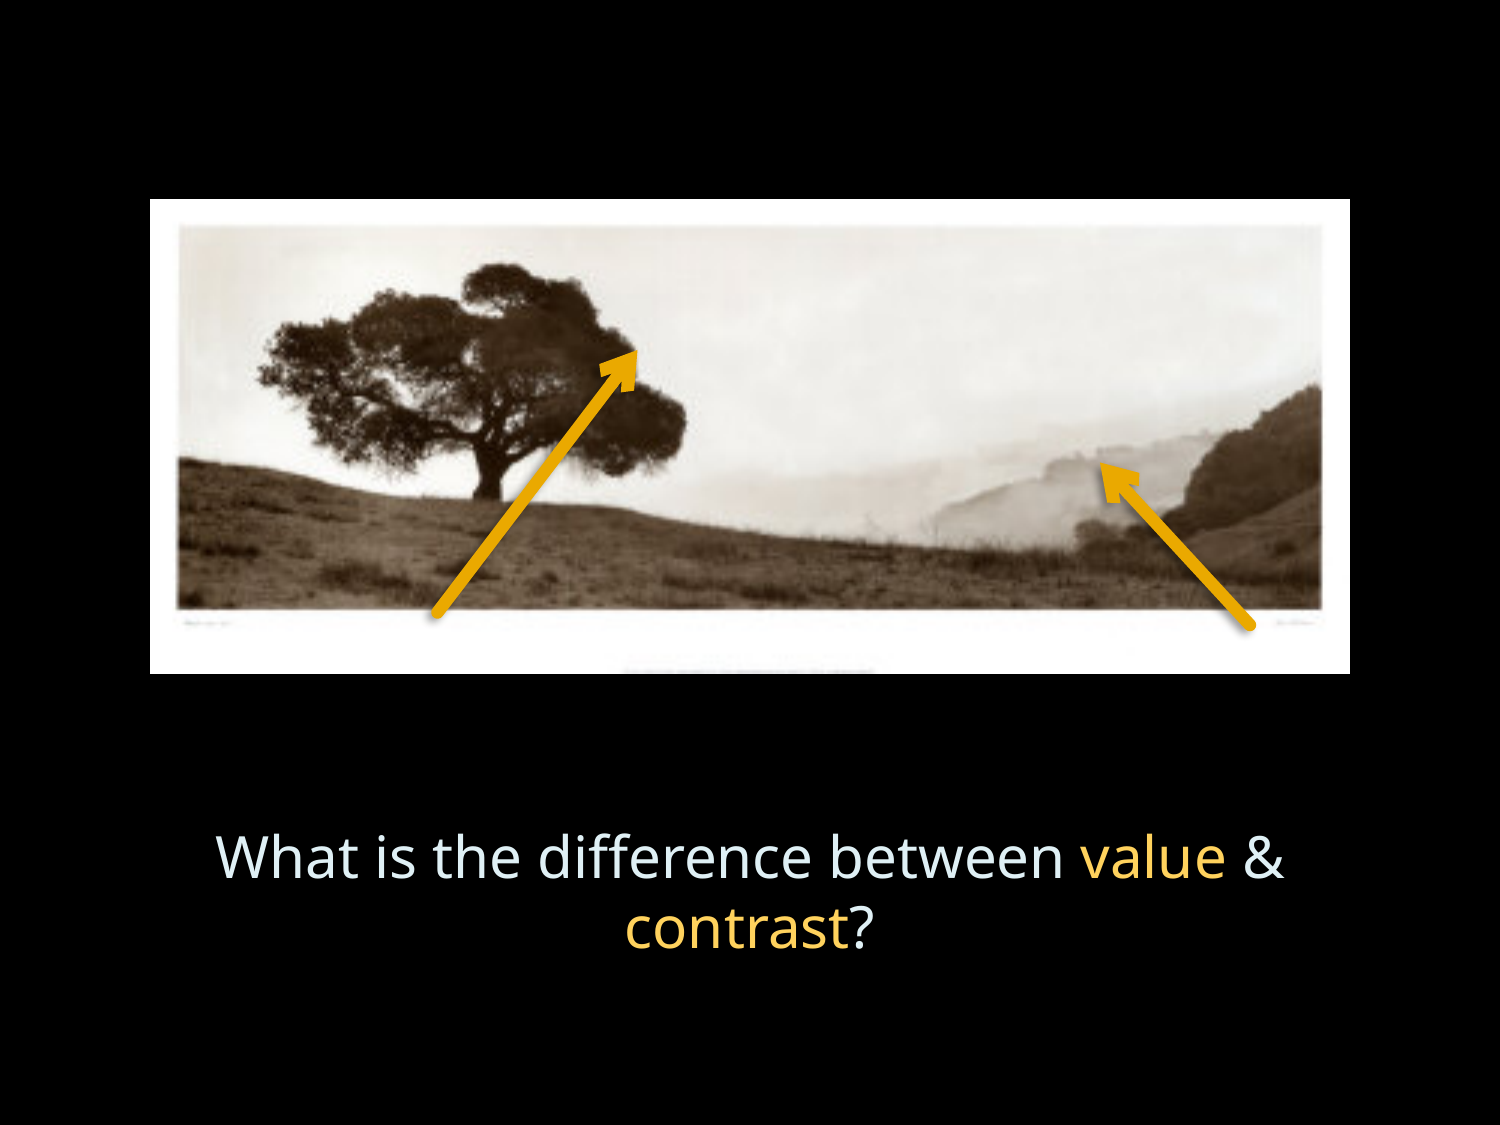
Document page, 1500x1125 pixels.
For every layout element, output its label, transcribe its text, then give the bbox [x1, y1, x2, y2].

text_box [1093, 468, 1257, 619]
picture [150, 199, 1350, 674]
text_box What is the difference between value & contrast? [137, 812, 1363, 968]
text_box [406, 381, 669, 582]
